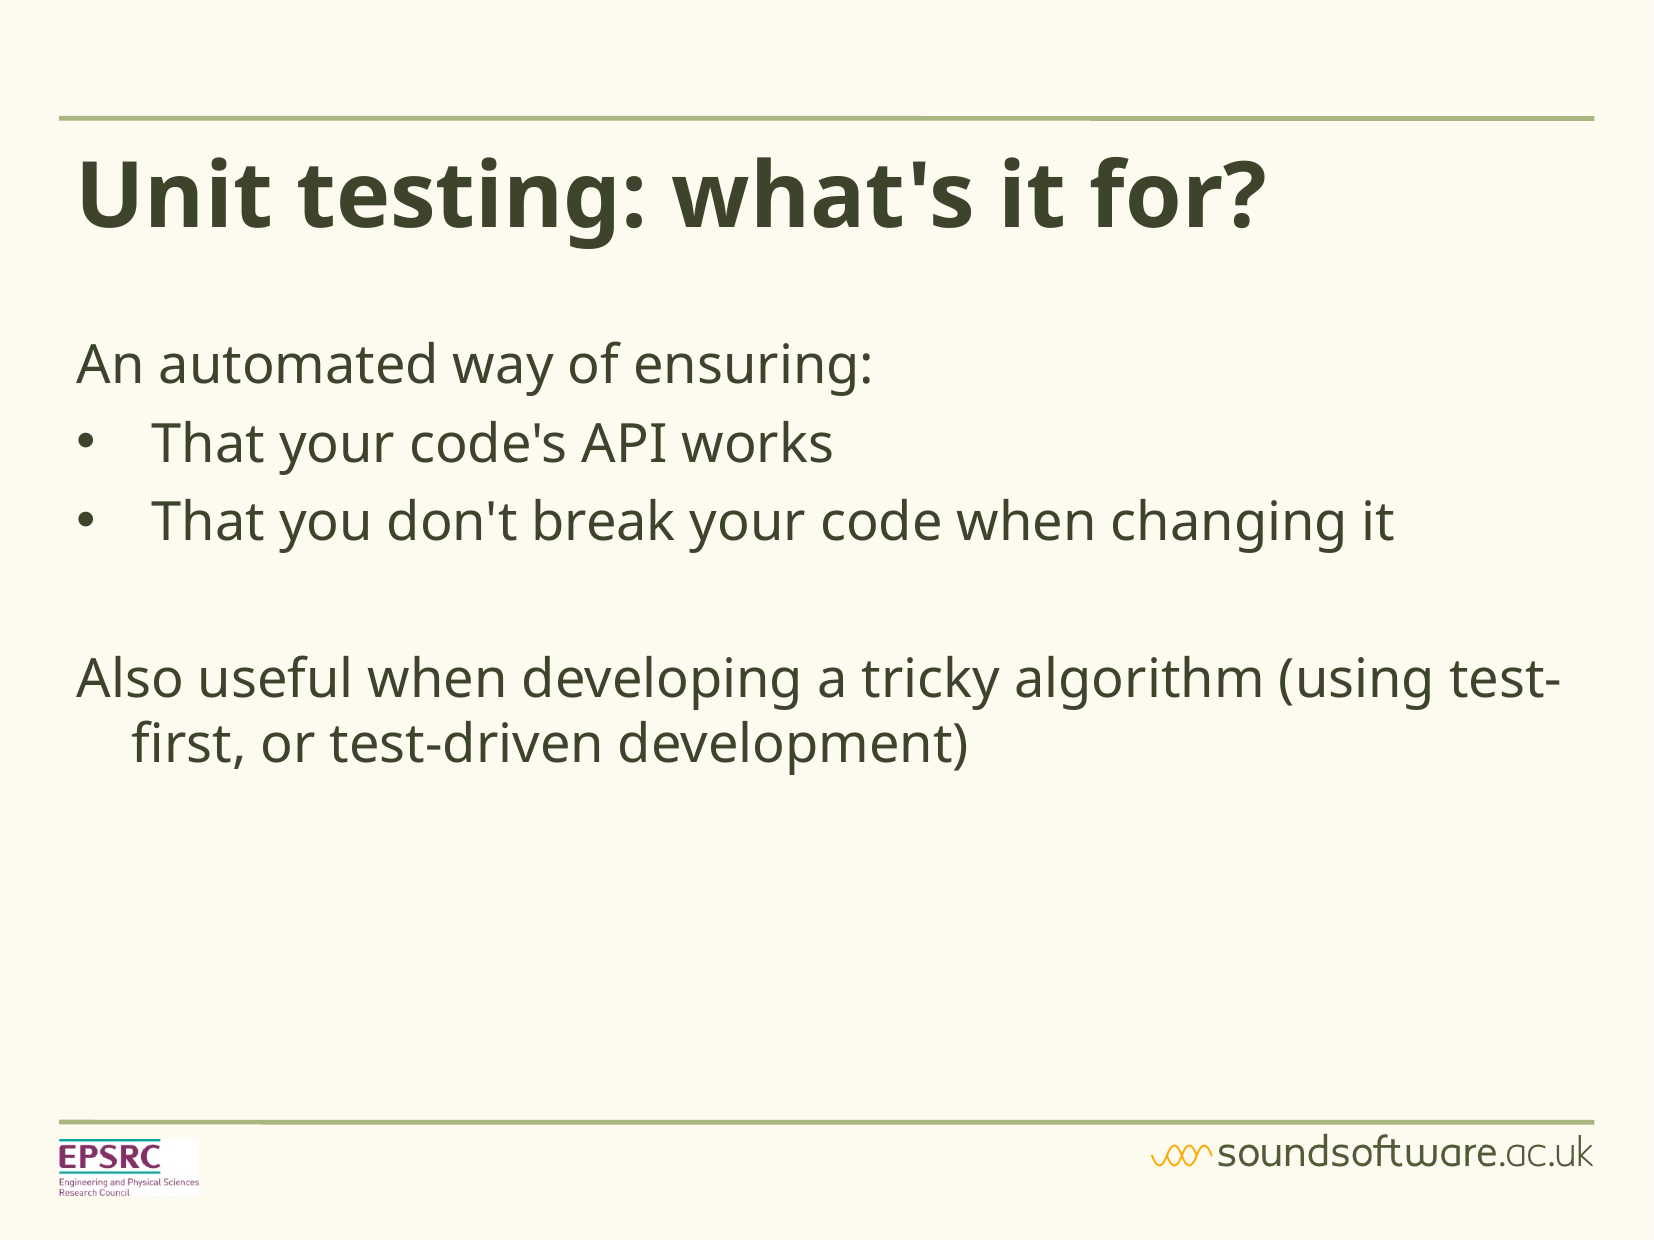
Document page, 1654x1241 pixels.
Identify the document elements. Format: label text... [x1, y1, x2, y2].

picture [59, 1139, 199, 1196]
list An automated way of ensuring: That your code's API works That you don't break your code when changing it Also useful when developing a tricky algorithm (using test-first, or test-driven development) [59, 321, 1592, 1138]
title Unit testing: what's it for? [59, 109, 1593, 273]
picture [1151, 1133, 1593, 1167]
